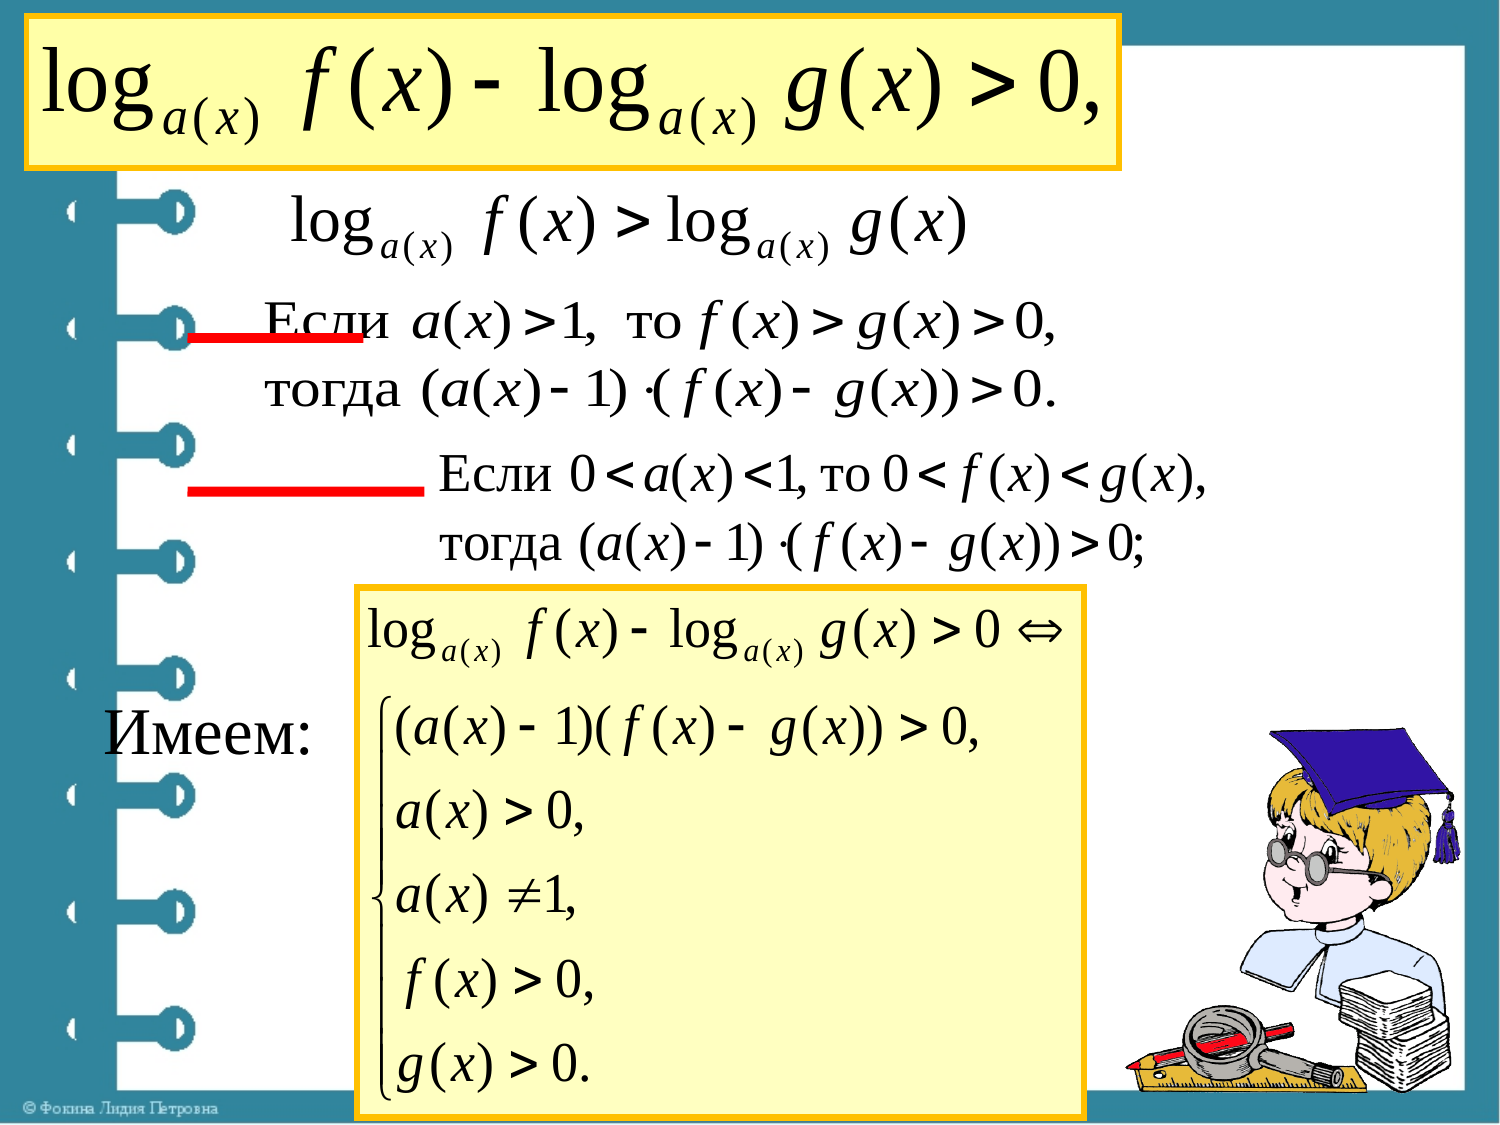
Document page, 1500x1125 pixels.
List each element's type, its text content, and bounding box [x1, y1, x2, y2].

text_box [359, 590, 1081, 1115]
text_box Имеем: [88, 680, 354, 776]
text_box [433, 445, 1214, 580]
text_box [280, 175, 979, 281]
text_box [29, 18, 1117, 166]
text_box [257, 292, 1070, 426]
picture [0, 0, 1500, 1125]
